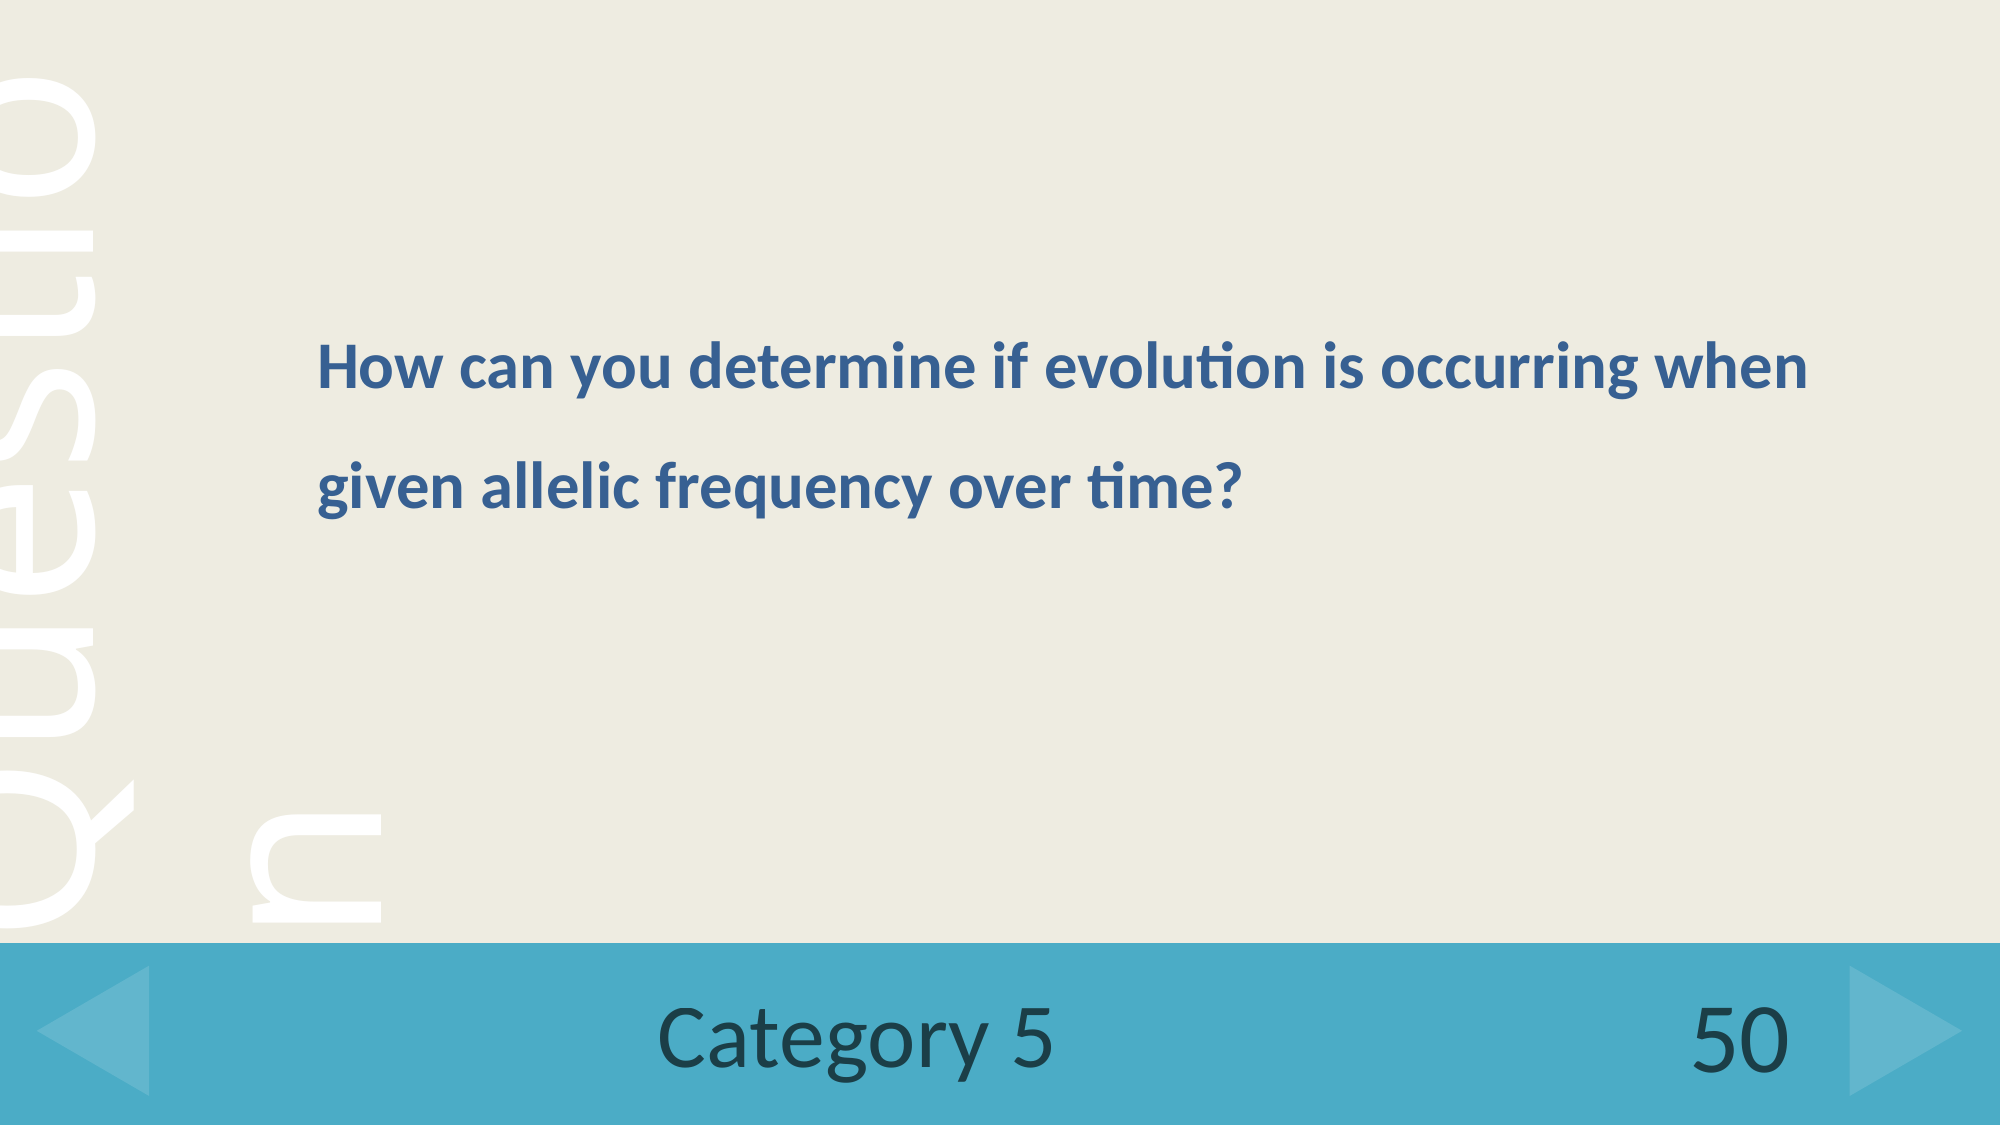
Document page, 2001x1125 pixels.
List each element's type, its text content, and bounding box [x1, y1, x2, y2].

list How can you determine if evolution is occurring when given allelic frequency over time? [302, 88, 1858, 835]
list 50 [1758, 967, 1806, 1097]
title Category 5 [0, 937, 1758, 1125]
